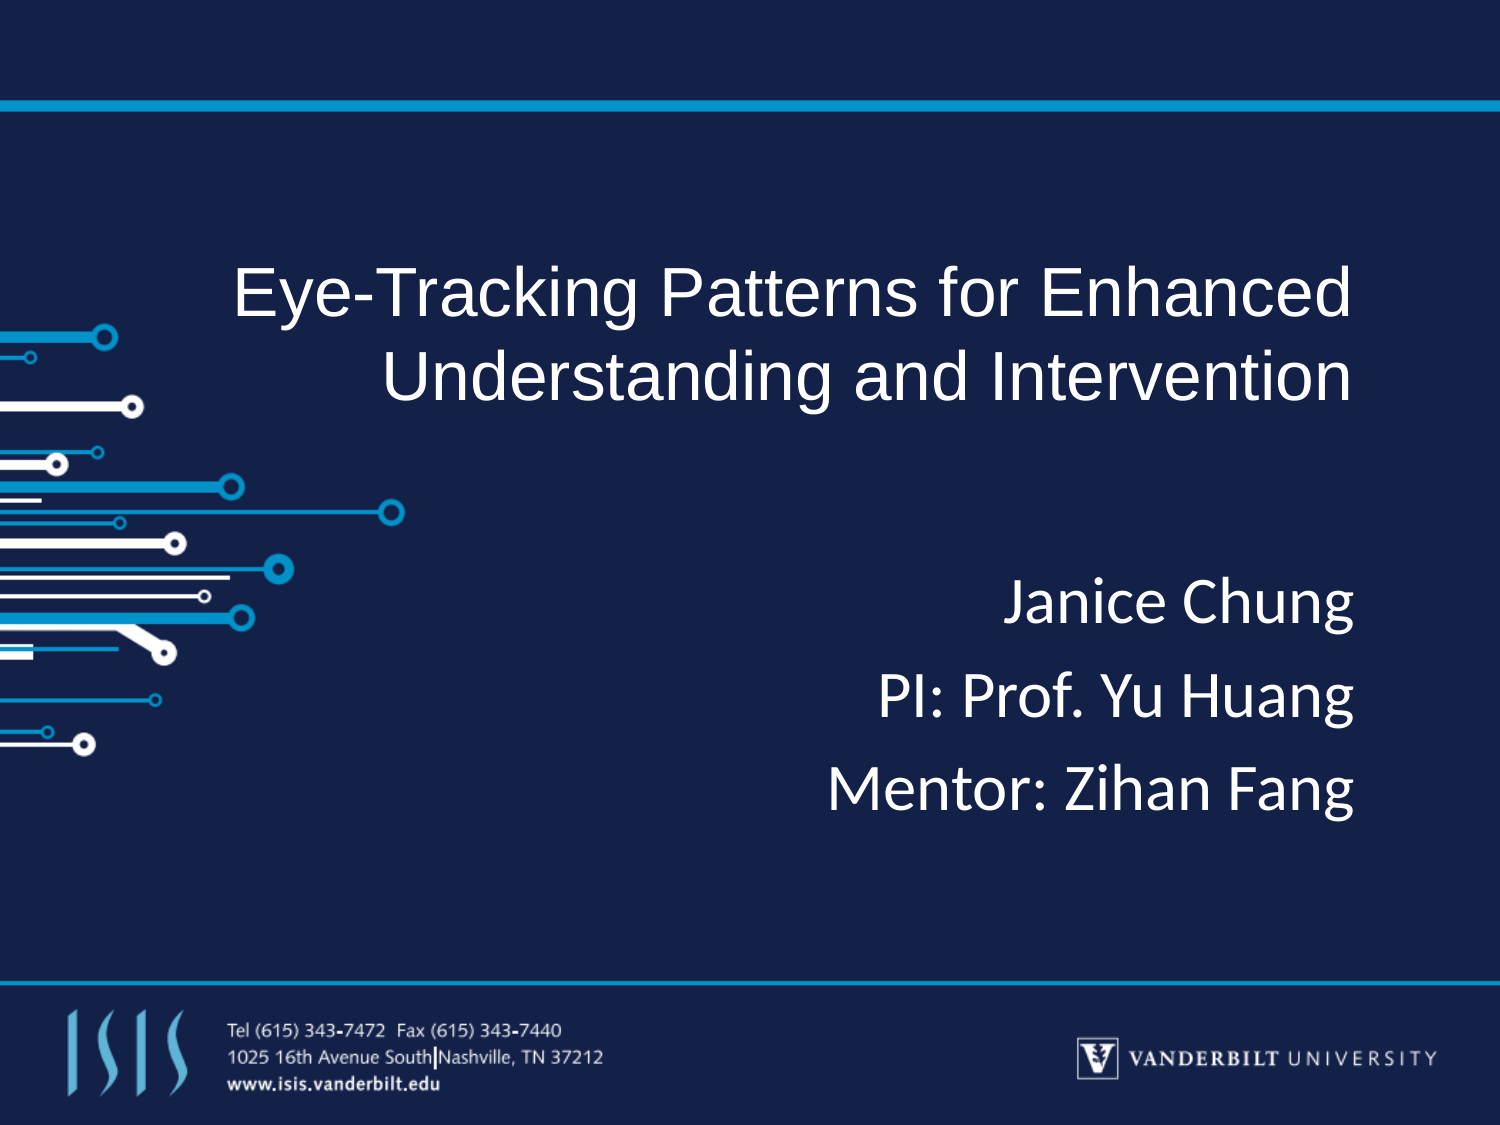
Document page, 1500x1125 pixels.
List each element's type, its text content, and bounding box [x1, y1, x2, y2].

title Eye-Tracking Patterns for Enhanced Understanding and Intervention [207, 209, 1371, 452]
subtitle Janice Chung PI: Prof. Yu Huang Mentor: Zihan Fang [320, 549, 1371, 838]
